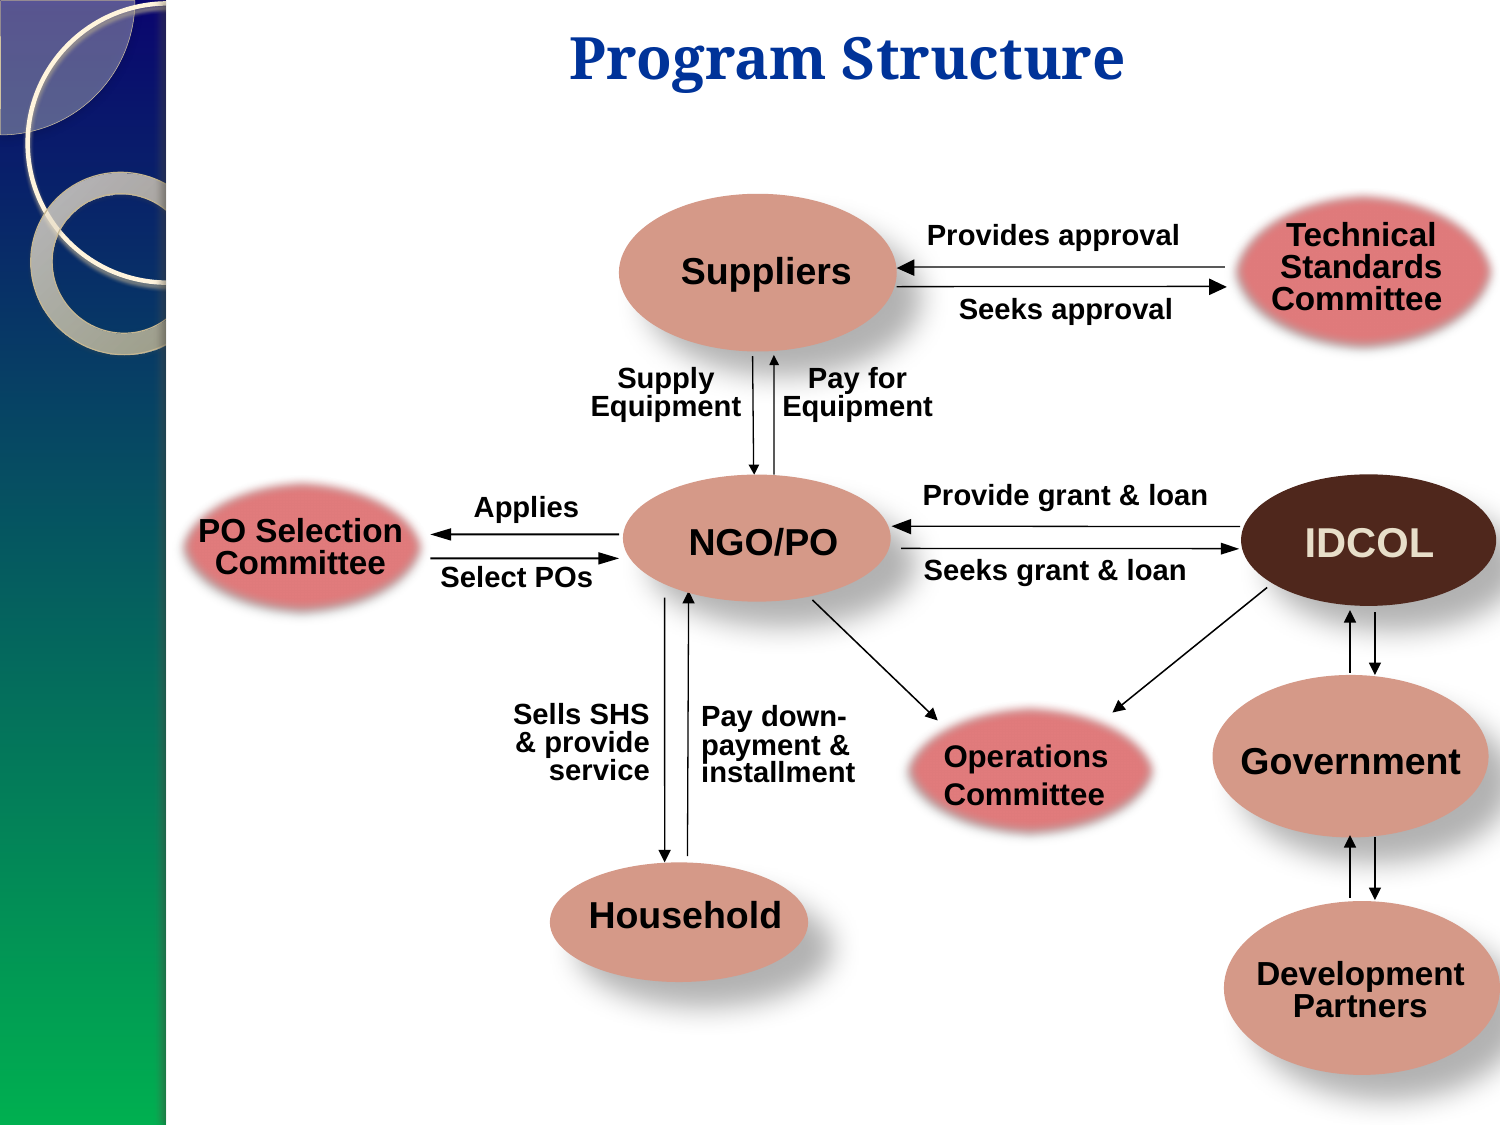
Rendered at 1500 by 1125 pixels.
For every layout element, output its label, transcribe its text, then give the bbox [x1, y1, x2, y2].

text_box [1112, 587, 1268, 713]
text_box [174, 187, 1500, 1101]
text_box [812, 599, 938, 721]
title Program Structure [232, 0, 1463, 150]
